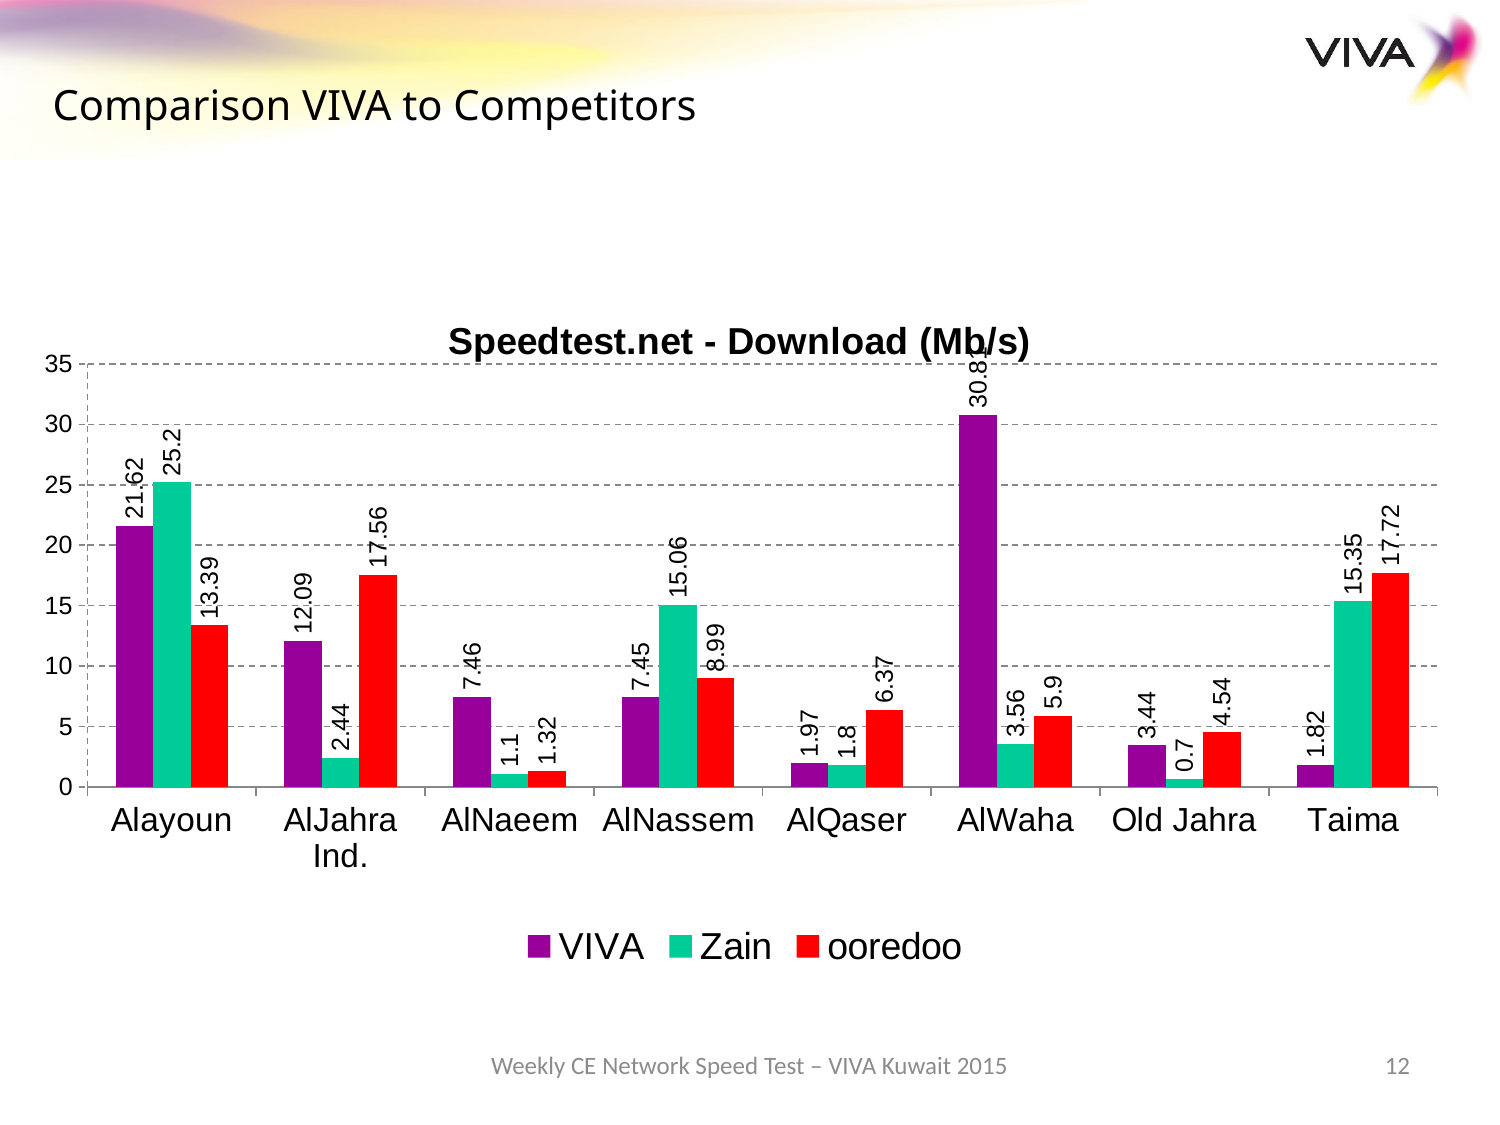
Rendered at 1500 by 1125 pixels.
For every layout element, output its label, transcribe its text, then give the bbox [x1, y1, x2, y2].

chart [27, 287, 1463, 976]
text_box Weekly CE Network Speed Test – VIVA Kuwait 2015 [205, 1042, 1074, 1103]
text_box Comparison VIVA to Competitors [37, 24, 1278, 184]
text_box 12 [1074, 1042, 1425, 1103]
picture [0, 0, 1089, 160]
picture [1300, 12, 1485, 105]
